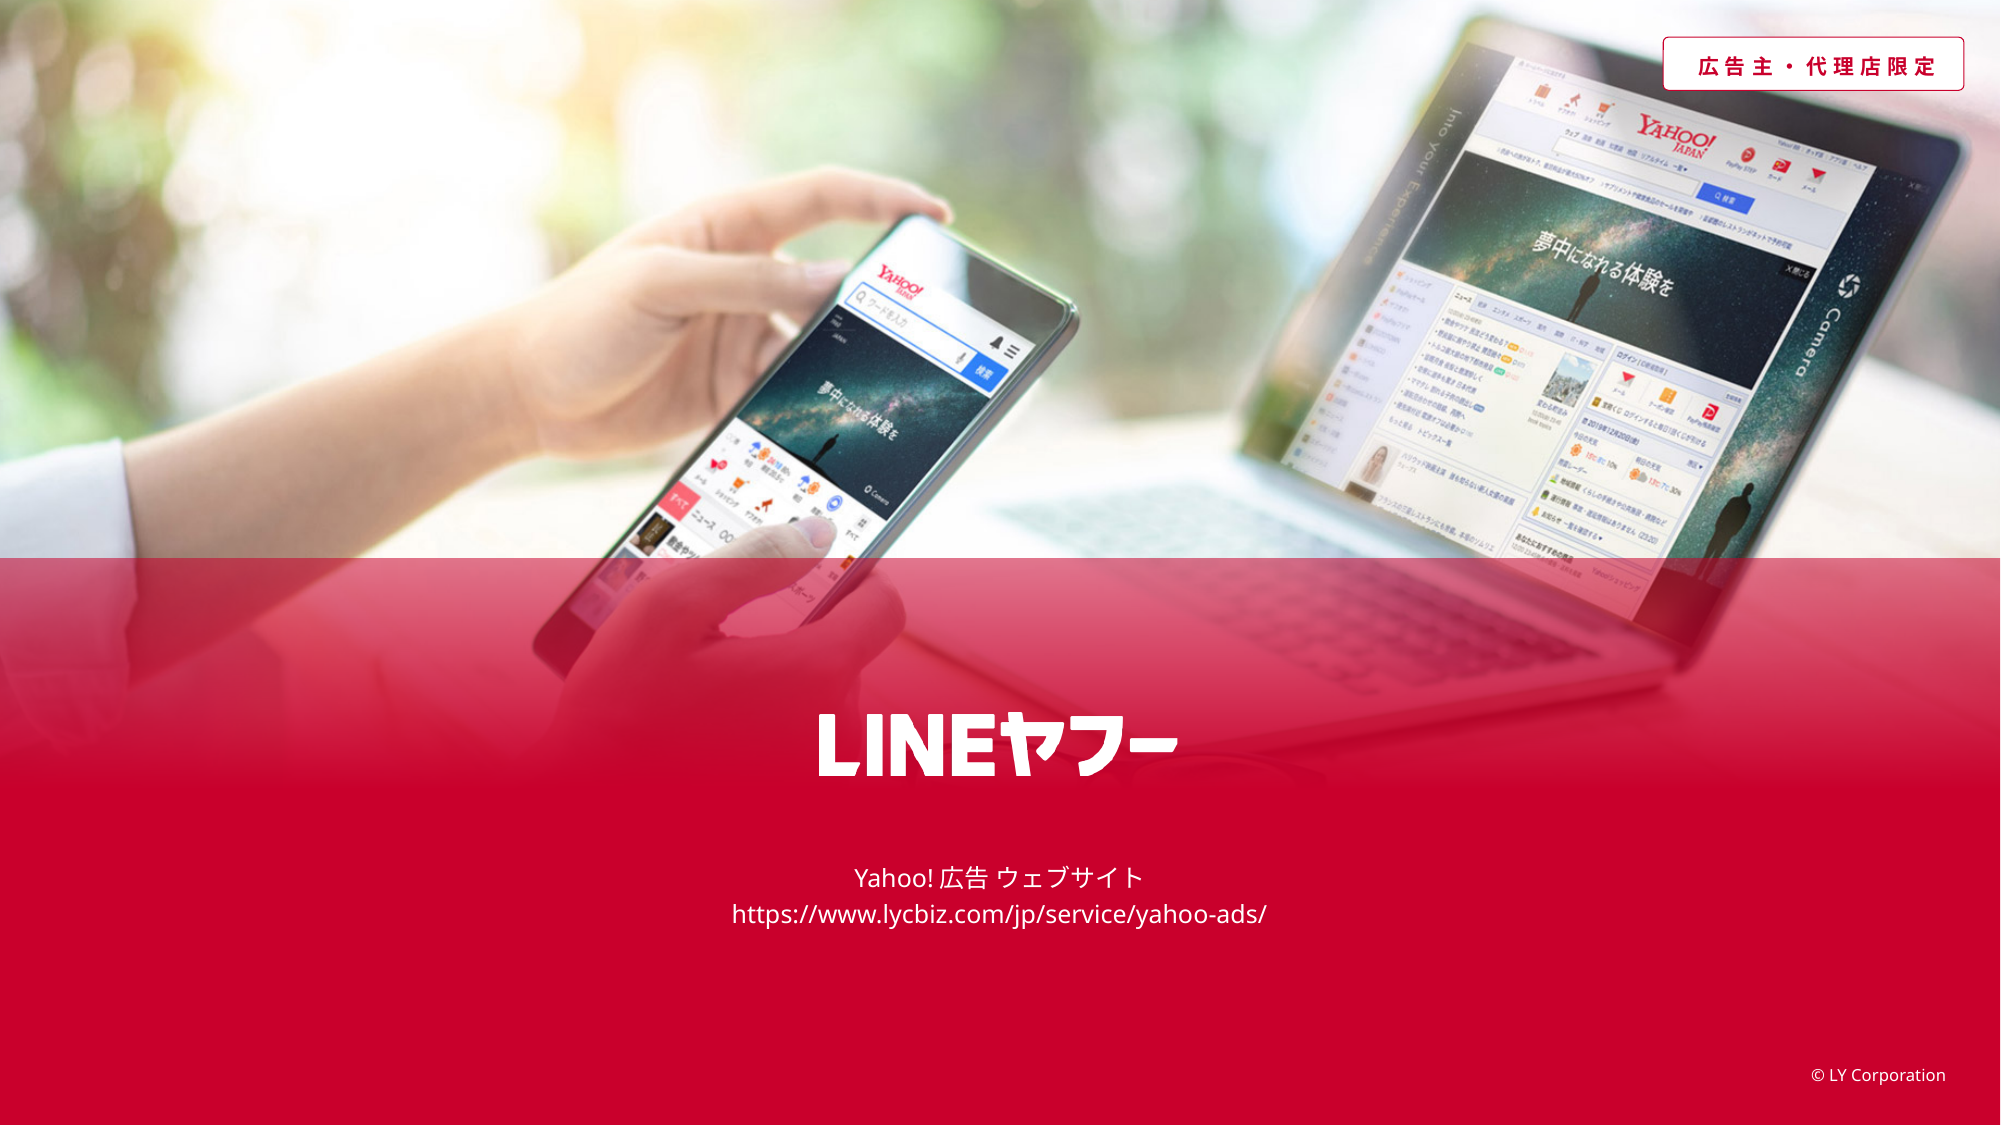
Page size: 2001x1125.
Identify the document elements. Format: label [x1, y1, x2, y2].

picture [0, 0, 2000, 558]
